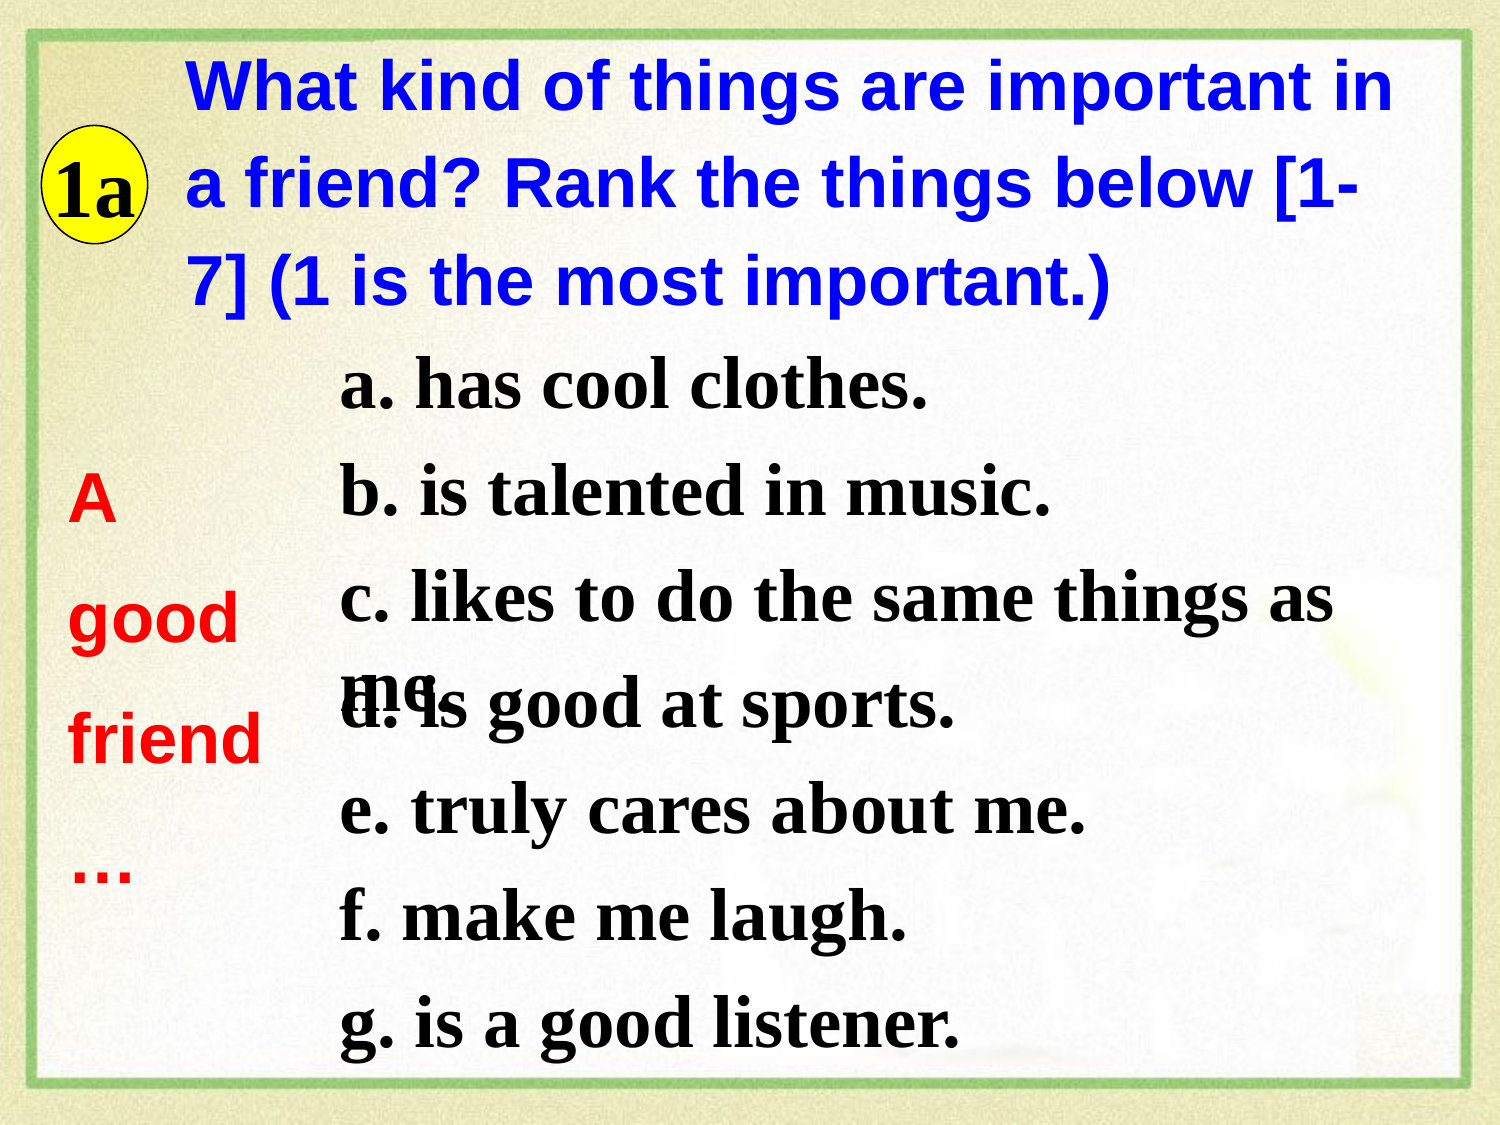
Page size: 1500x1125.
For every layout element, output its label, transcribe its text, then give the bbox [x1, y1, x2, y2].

picture [0, 0, 1500, 1125]
text_box What kind of things are important in a friend? Rank the things below [1-7] (1 is the most important.) [171, 19, 1424, 327]
text_box a. has cool clothes. [324, 327, 1034, 431]
text_box A good friend … [53, 444, 296, 905]
text_box f. make me laugh. [324, 858, 1046, 963]
text_box b. is talented in music. [324, 432, 1164, 538]
text_box d. is good at sports. [324, 734, 1069, 750]
text_box e. truly cares about me. [324, 751, 1199, 857]
text_box 1a [41, 125, 148, 244]
text_box c. likes to do the same things as me. [324, 538, 1483, 734]
text_box g. is a good listener. [324, 965, 1223, 1071]
